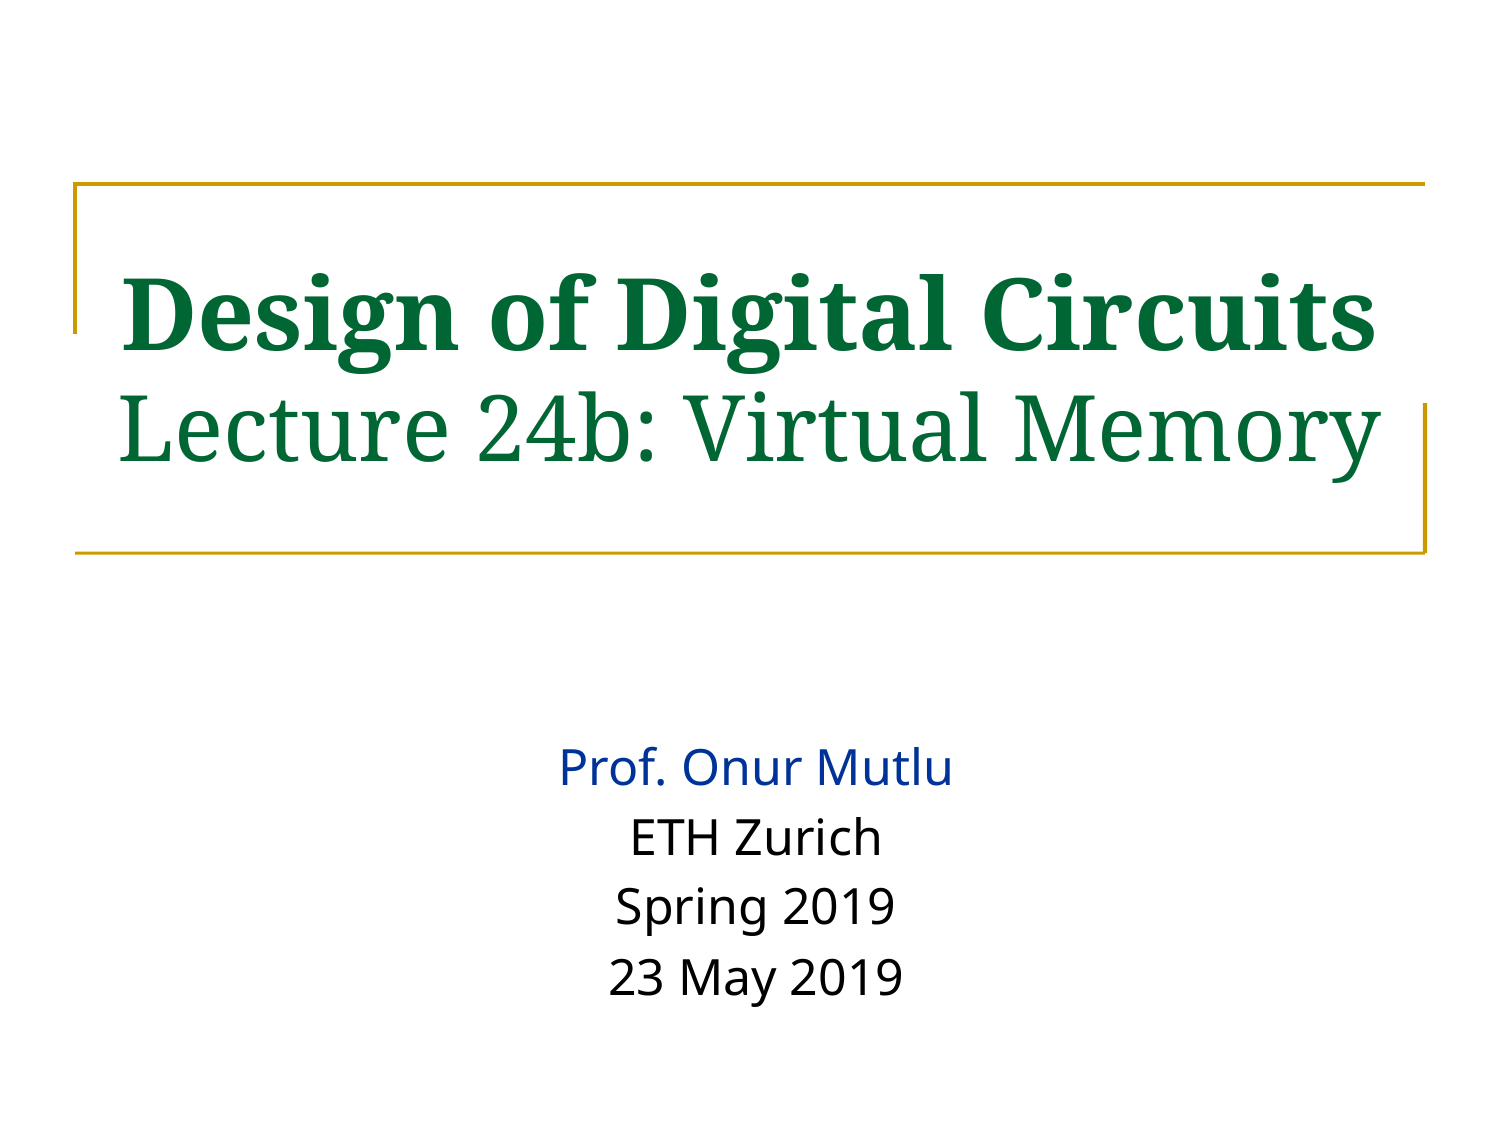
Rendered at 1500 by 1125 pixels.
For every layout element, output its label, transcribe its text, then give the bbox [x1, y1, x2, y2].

subtitle Prof. Onur Mutlu ETH Zurich Spring 2019 23 May 2019 [112, 587, 1400, 1064]
title Design of Digital Circuits Lecture 24b: Virtual Memory [0, 242, 1500, 525]
